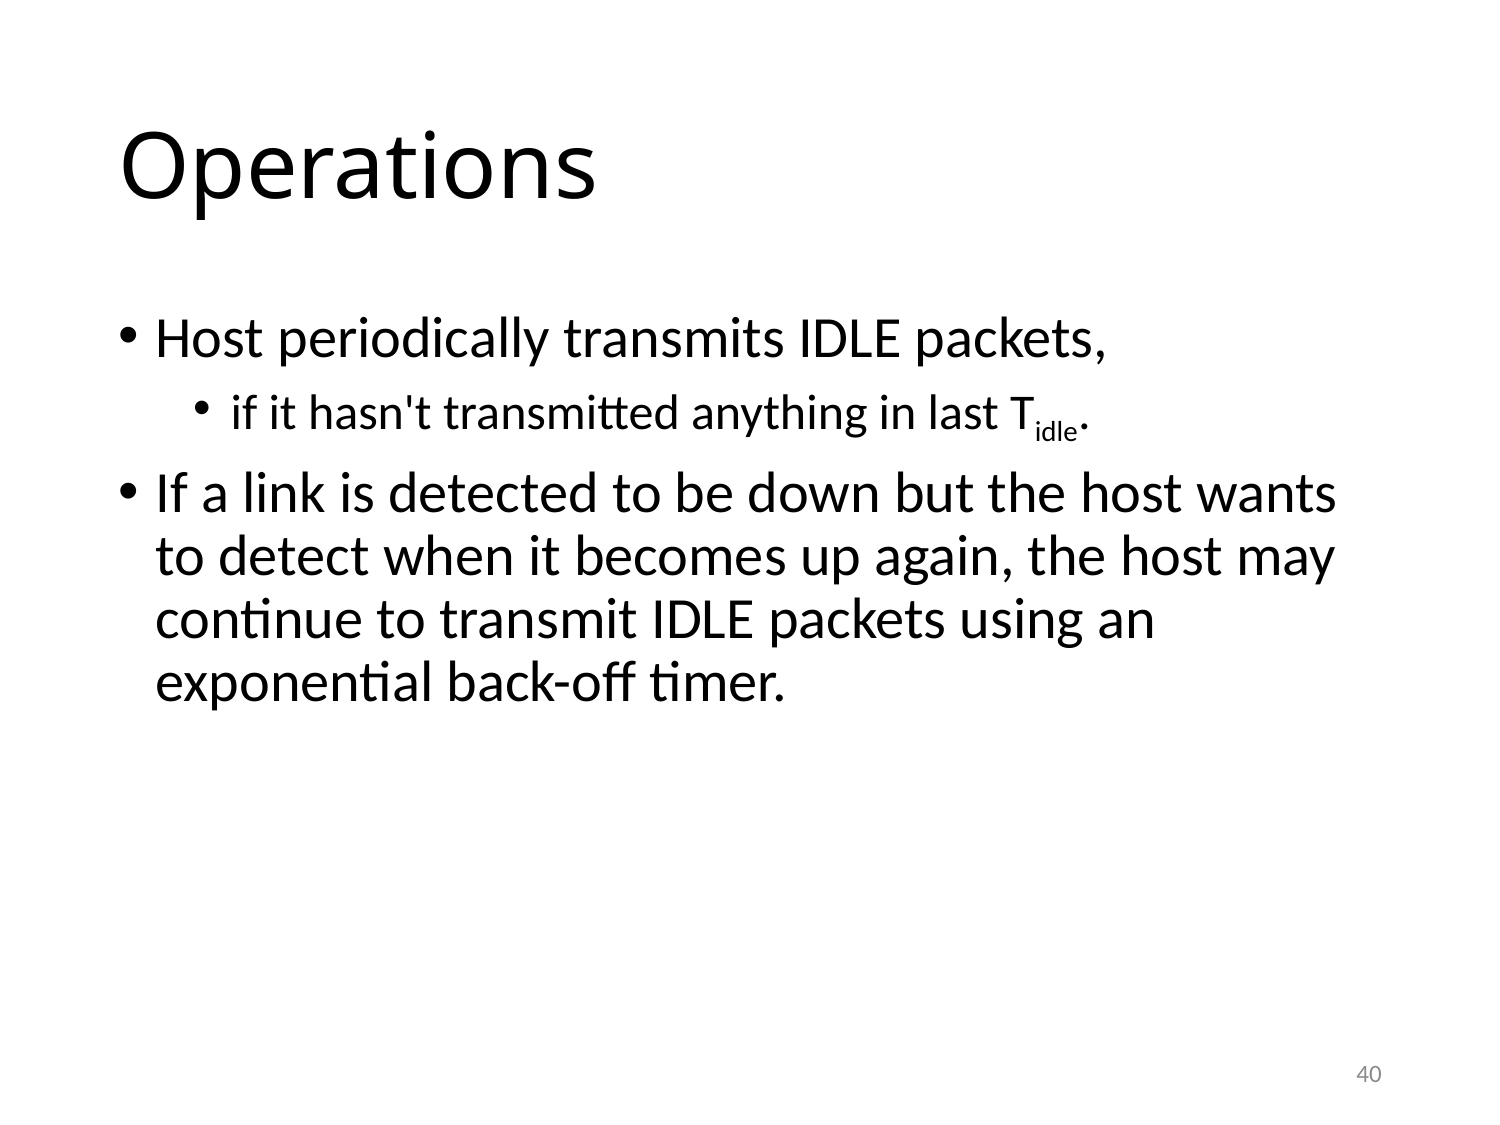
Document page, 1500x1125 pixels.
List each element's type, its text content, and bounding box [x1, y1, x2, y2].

slide_number 40 [1059, 1042, 1397, 1103]
title Operations [103, 59, 1397, 278]
list Host periodically transmits IDLE packets, if it hasn't transmitted anything in last Tidle. If a link is detected to be down but the host wants to detect when it becomes up again, the host may continue to transmit IDLE packets using an exponential back-off timer. [103, 299, 1397, 1014]
